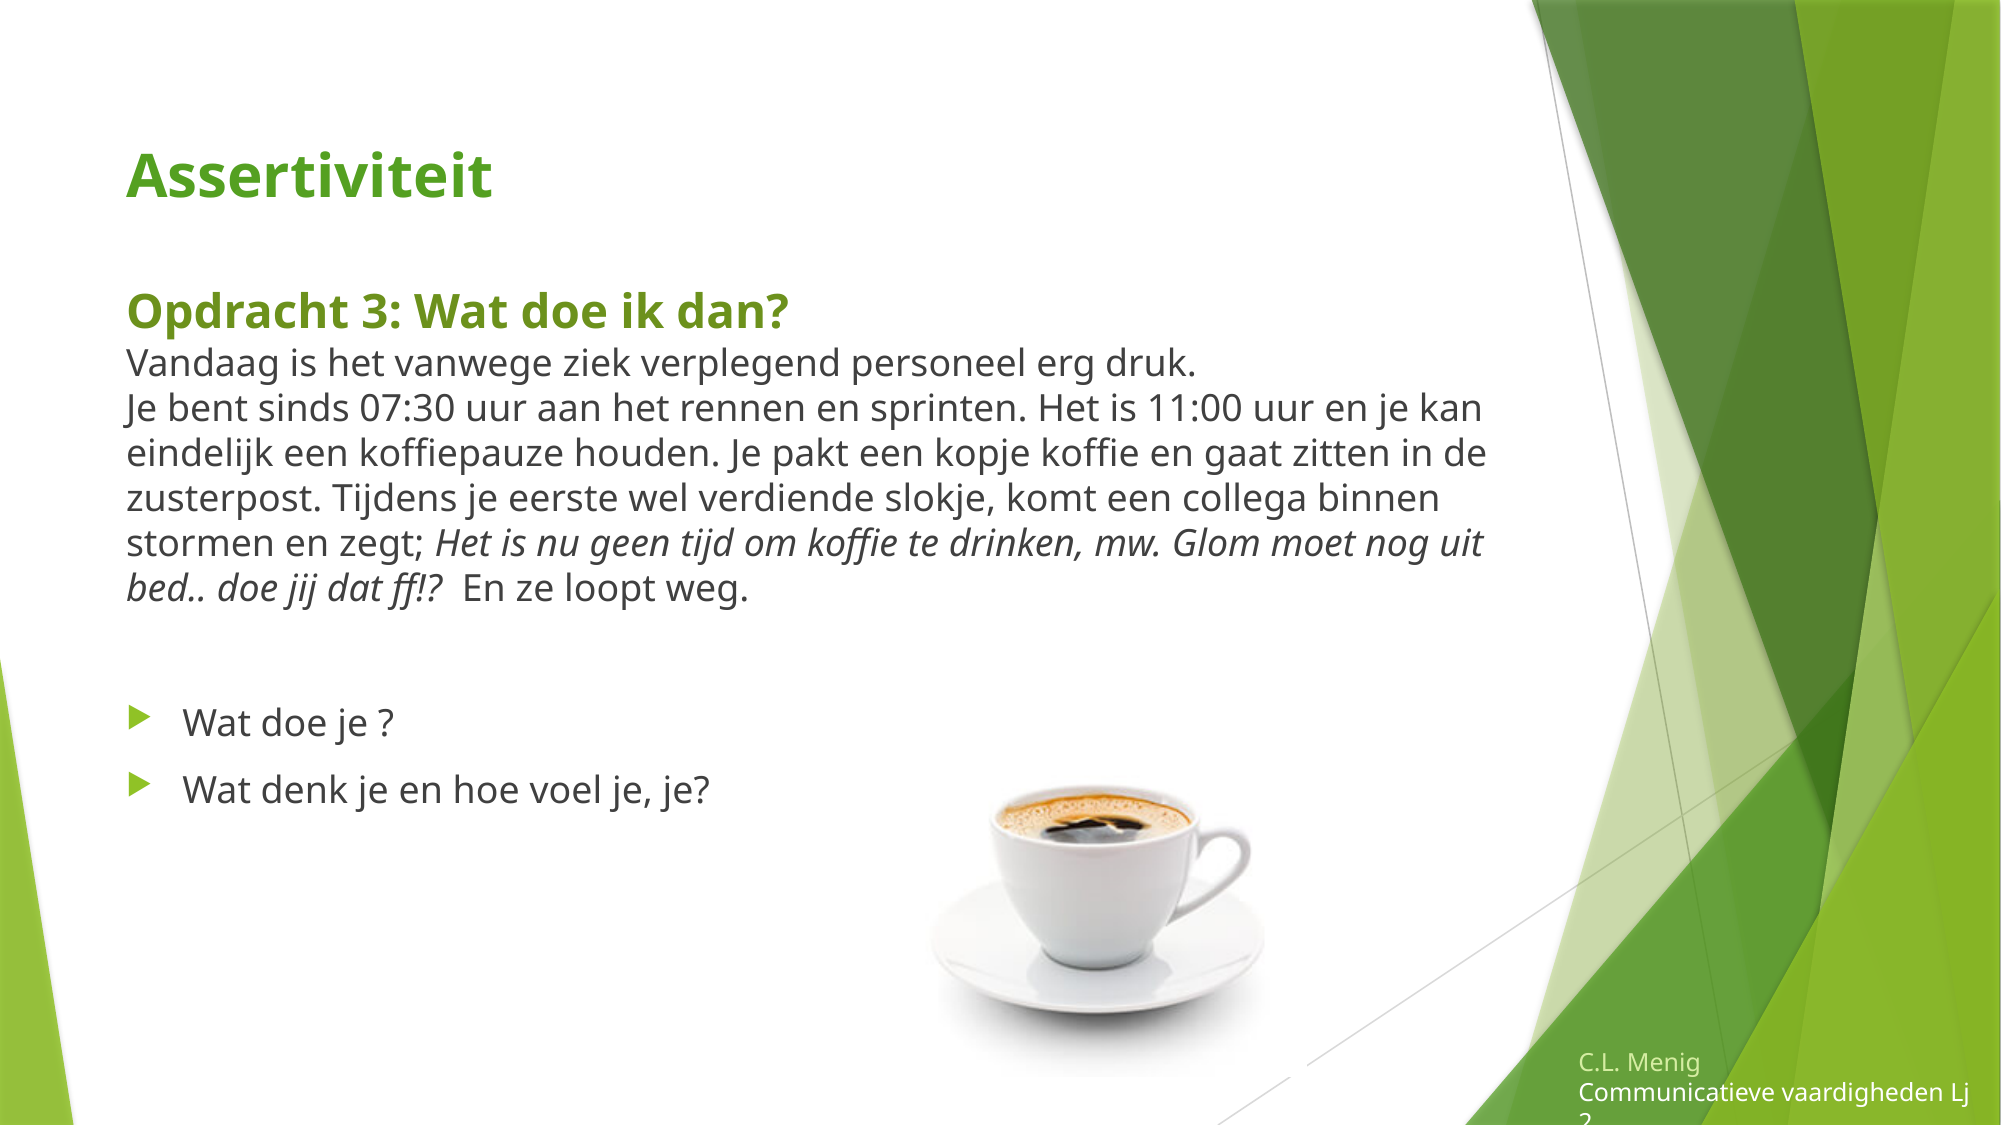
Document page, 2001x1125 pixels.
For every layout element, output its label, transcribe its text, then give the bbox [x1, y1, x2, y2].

list Vandaag is het vanwege ziek verplegend personeel erg druk. Je bent sinds 07:30 uur aan het rennen en sprinten. Het is 11:00 uur en je kan eindelijk een koffiepauze houden. Je pakt een kopje koffie en gaat zitten in de zusterpost. Tijdens je eerste wel verdiende slokje, komt een collega binnen stormen en zegt; Het is nu geen tijd om koffie te drinken, mw. Glom moet nog uit bed.. doe jij dat ff!? En ze loopt weg. Wat doe je ? Wat denk je en hoe voel je, je? [111, 347, 1522, 968]
text_box Assertiviteit Opdracht 3: Wat doe ik dan? [111, 129, 1522, 347]
picture [902, 766, 1307, 1078]
text_box C.L. Menig Communicatieve vaardigheden Lj 2 [1563, 1038, 2000, 1125]
